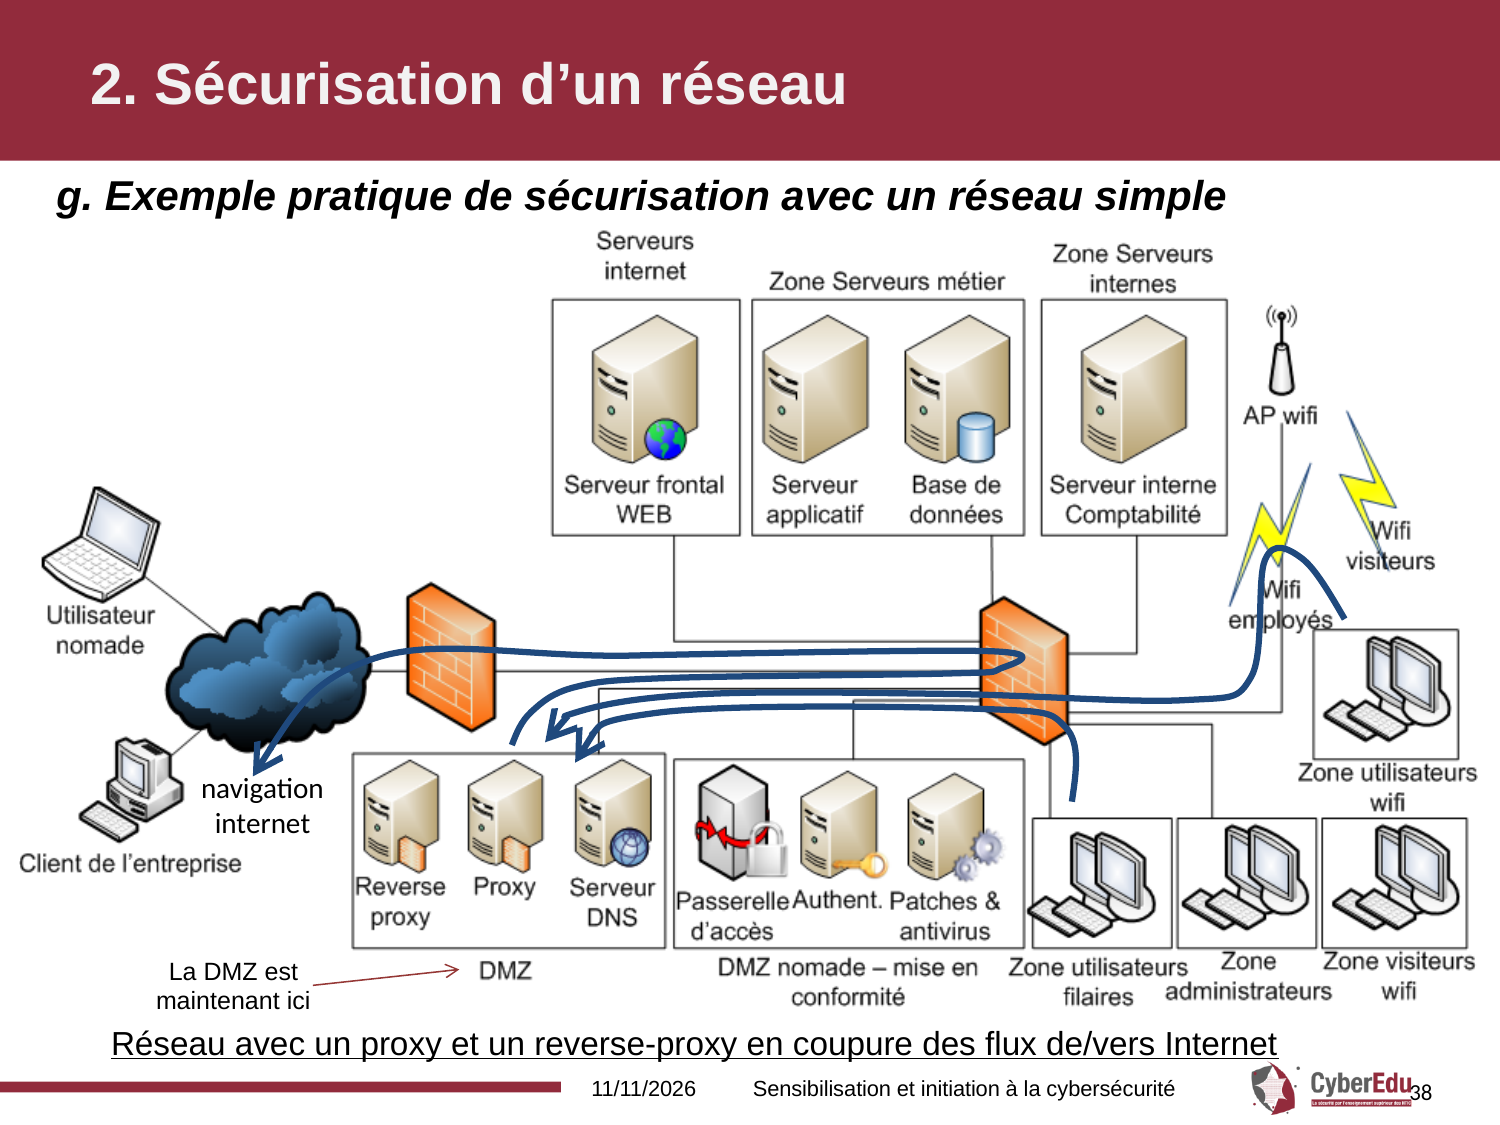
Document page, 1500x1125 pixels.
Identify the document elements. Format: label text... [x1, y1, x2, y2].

footer Sensibilisation et initiation à la cybersécurité [738, 1070, 1236, 1118]
title 2. Sécurisation d’un réseau [75, 1, 1425, 160]
text_box g. Exemple pratique de sécurisation avec un réseau simple [41, 160, 1471, 221]
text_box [19, 222, 1479, 1024]
picture [1246, 1060, 1412, 1115]
text_box Réseau avec un proxy et un reverse-proxy en coupure des flux de/vers Internet [41, 1033, 1349, 1070]
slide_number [561, 1070, 727, 1118]
